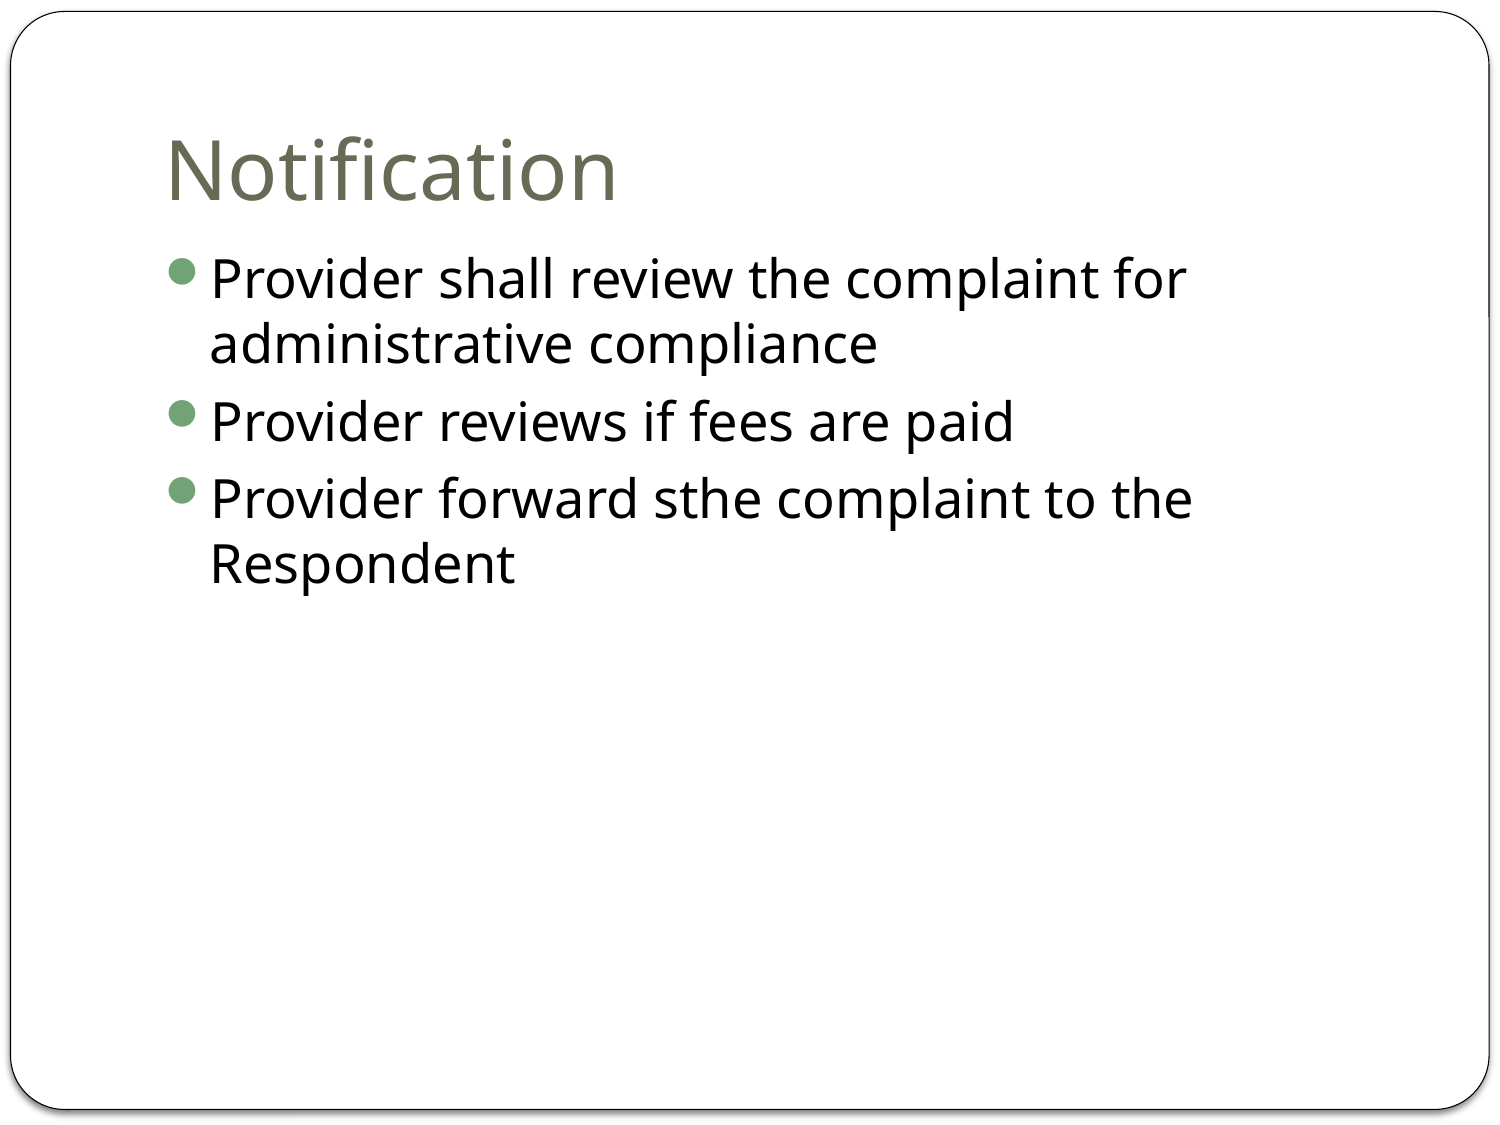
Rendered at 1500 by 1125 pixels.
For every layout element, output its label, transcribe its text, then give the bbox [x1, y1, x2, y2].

list Provider shall review the complaint for administrative compliance Provider reviews if fees are paid Provider forward sthe complaint to the Respondent [150, 237, 1425, 988]
title Notification [150, 45, 1425, 233]
